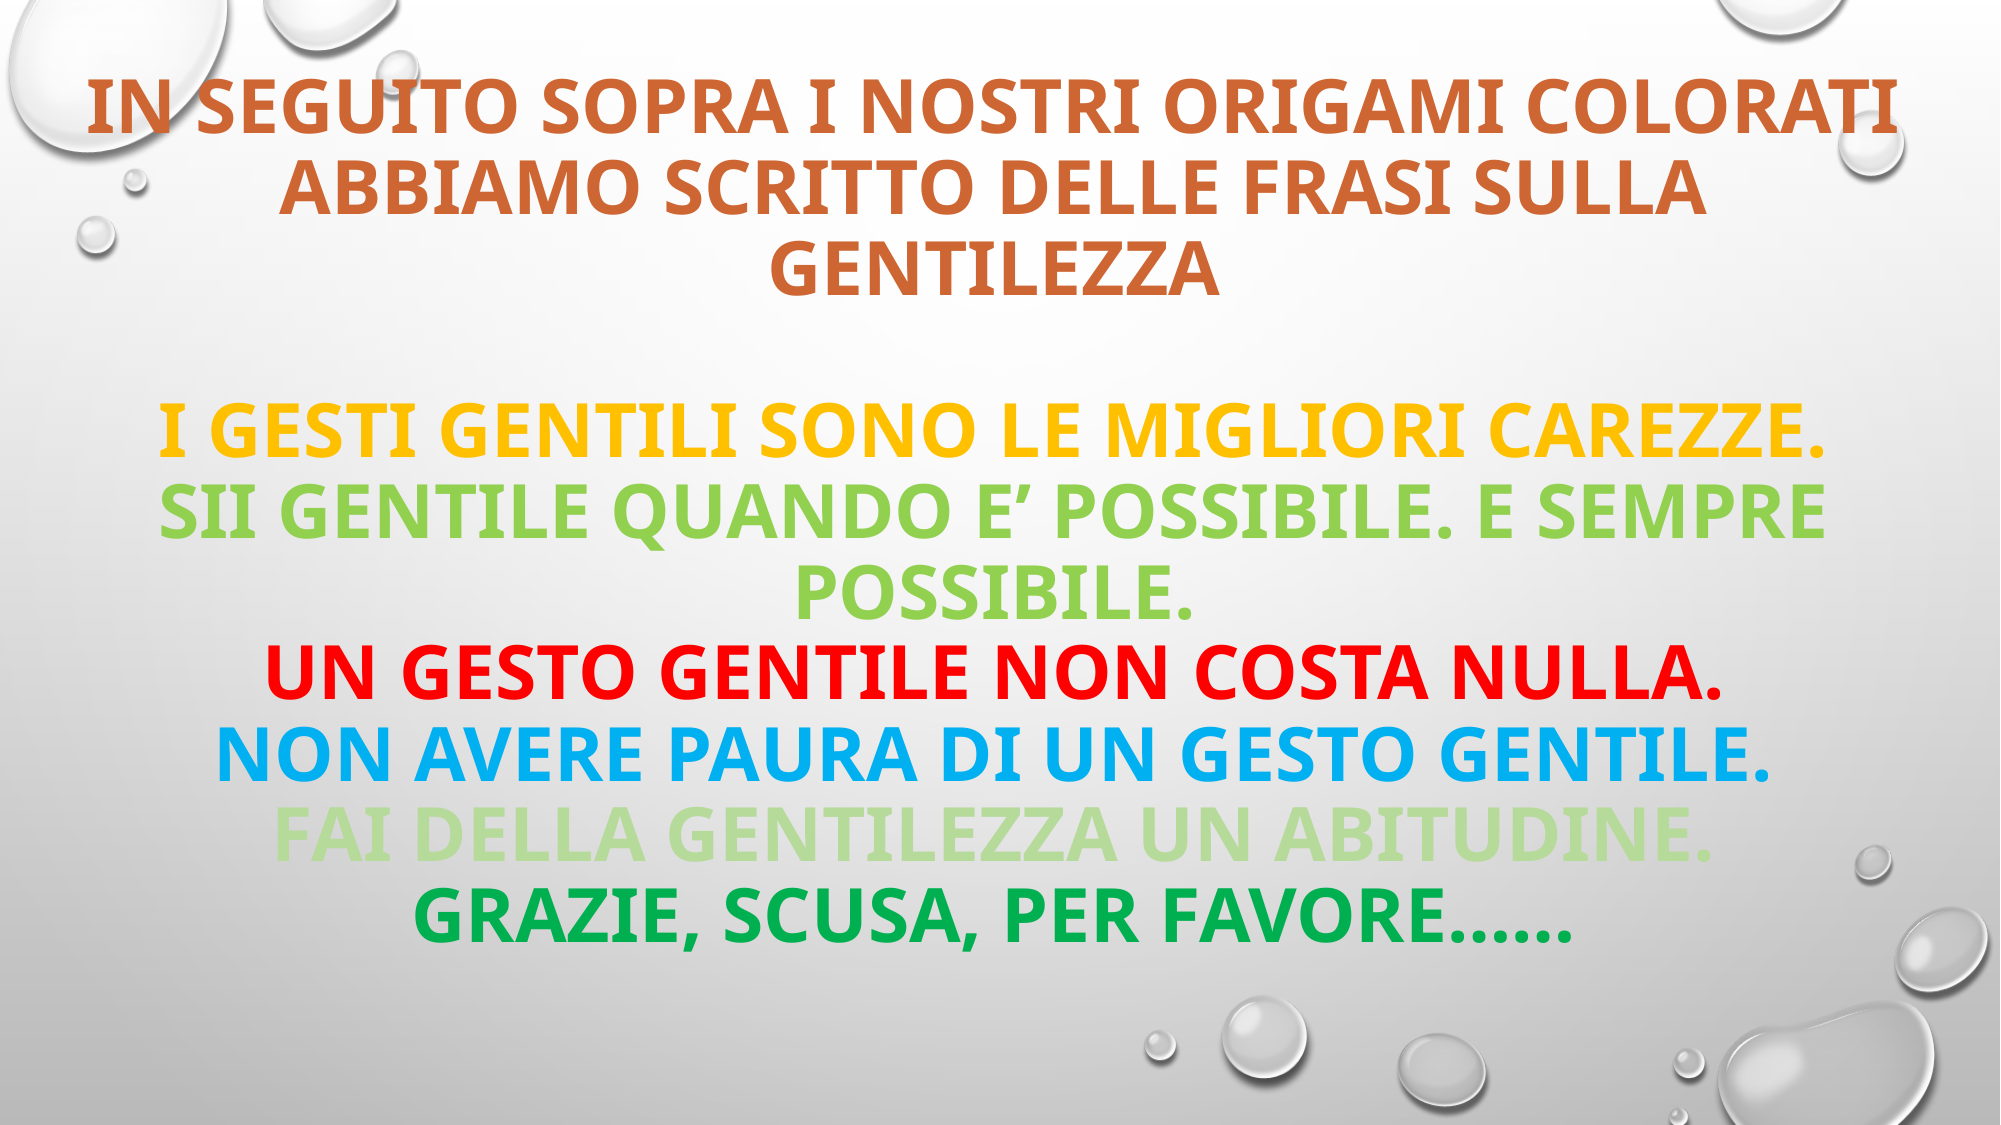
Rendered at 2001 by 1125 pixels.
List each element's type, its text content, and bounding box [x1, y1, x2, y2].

picture [0, 0, 2000, 1125]
title In seguito sopra i nostri origami colorati abbiamo scritto delle frasi sulla gentilezza I gesti gentili sono le migliori carezze. Sii gentile quando e’ possibile. E sempre possibile. Un gesto gentile non costa nulla. Non avere paura di un gesto gentile. Fai della gentilezza un abitudine. Grazie, scusa, per favore…… [43, 35, 1946, 1082]
